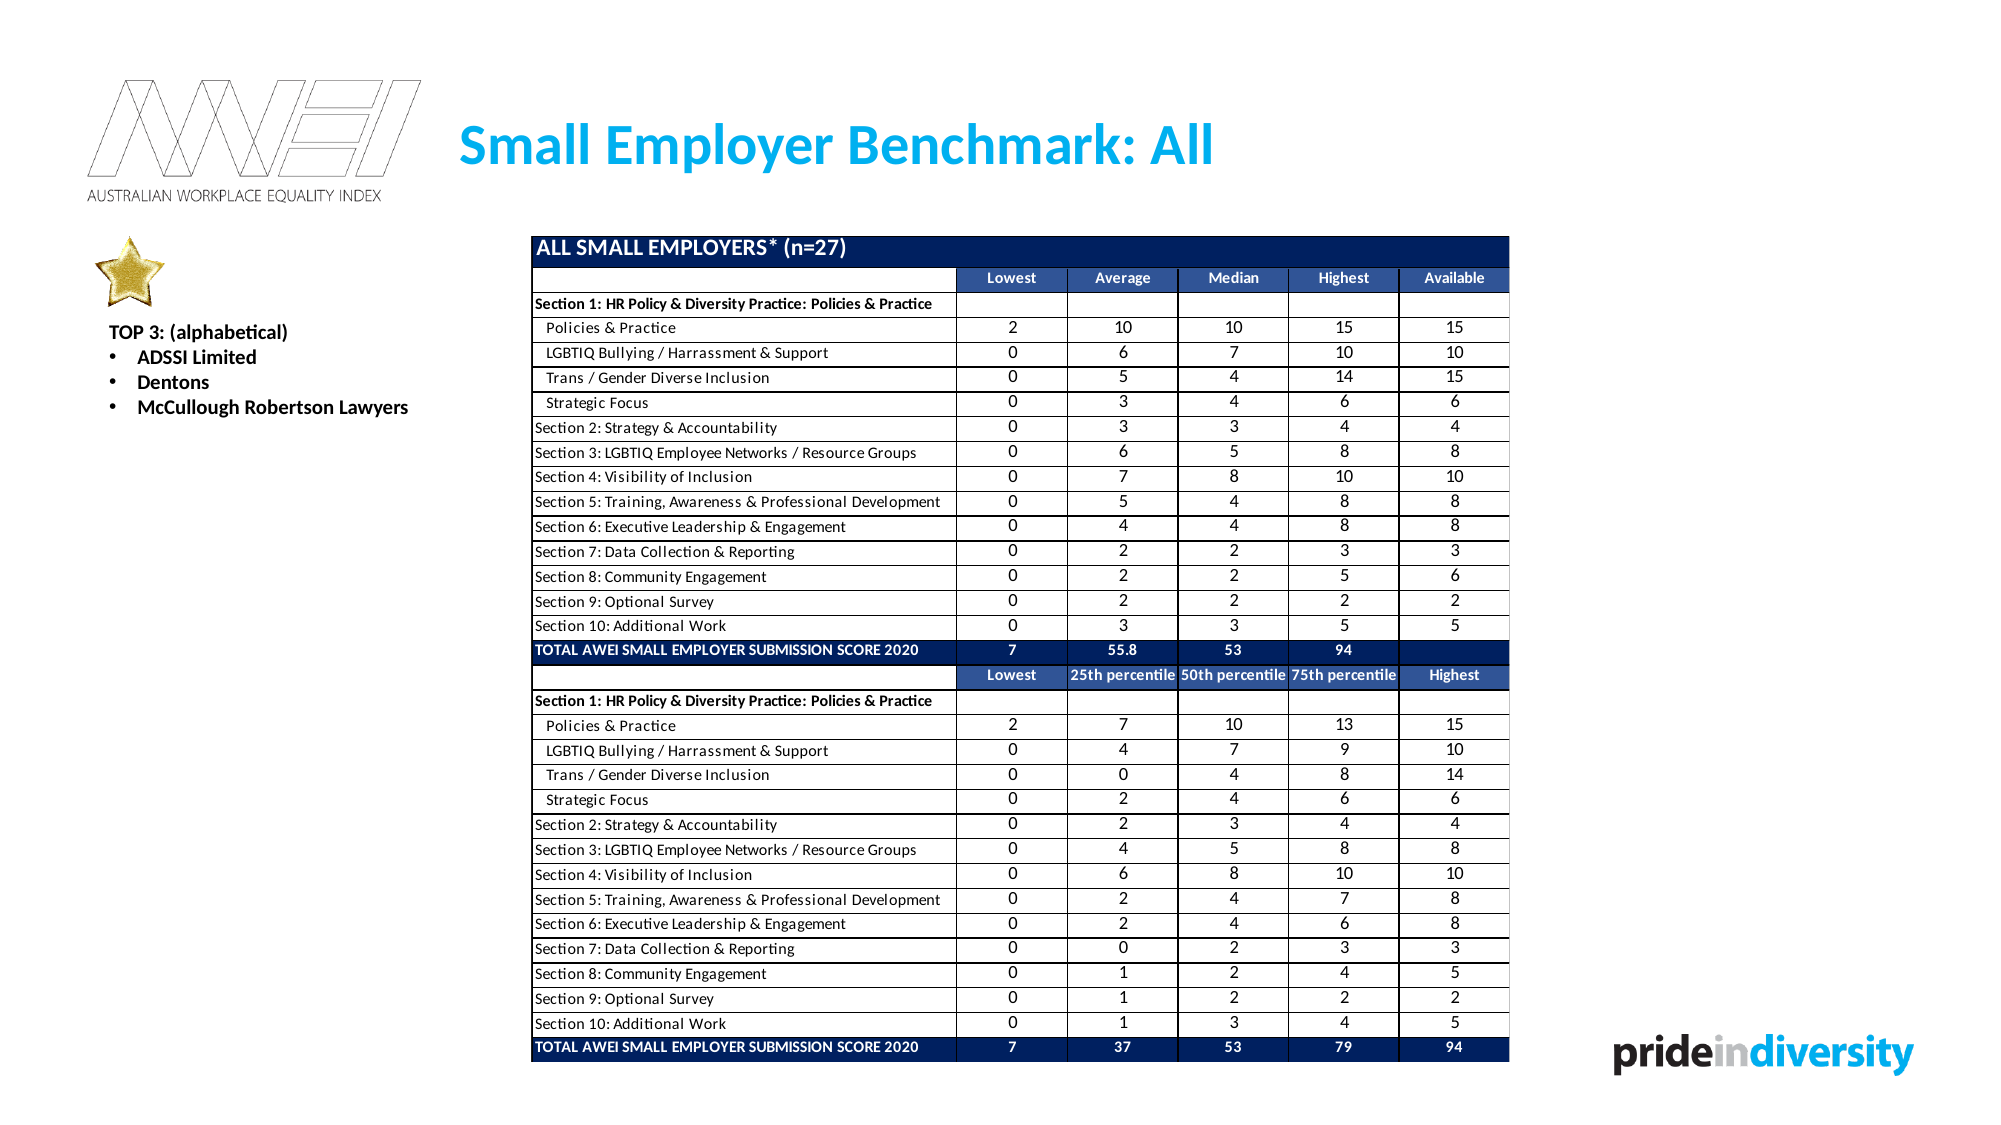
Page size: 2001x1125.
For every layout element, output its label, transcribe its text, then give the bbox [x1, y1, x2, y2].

title Small Employer Benchmark: All [444, 47, 1914, 235]
picture [1900, 1049, 1914, 1076]
picture [1758, 1050, 1765, 1061]
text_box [94, 235, 445, 428]
picture [1614, 1034, 1914, 1076]
picture [86, 78, 422, 204]
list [531, 235, 1511, 1064]
